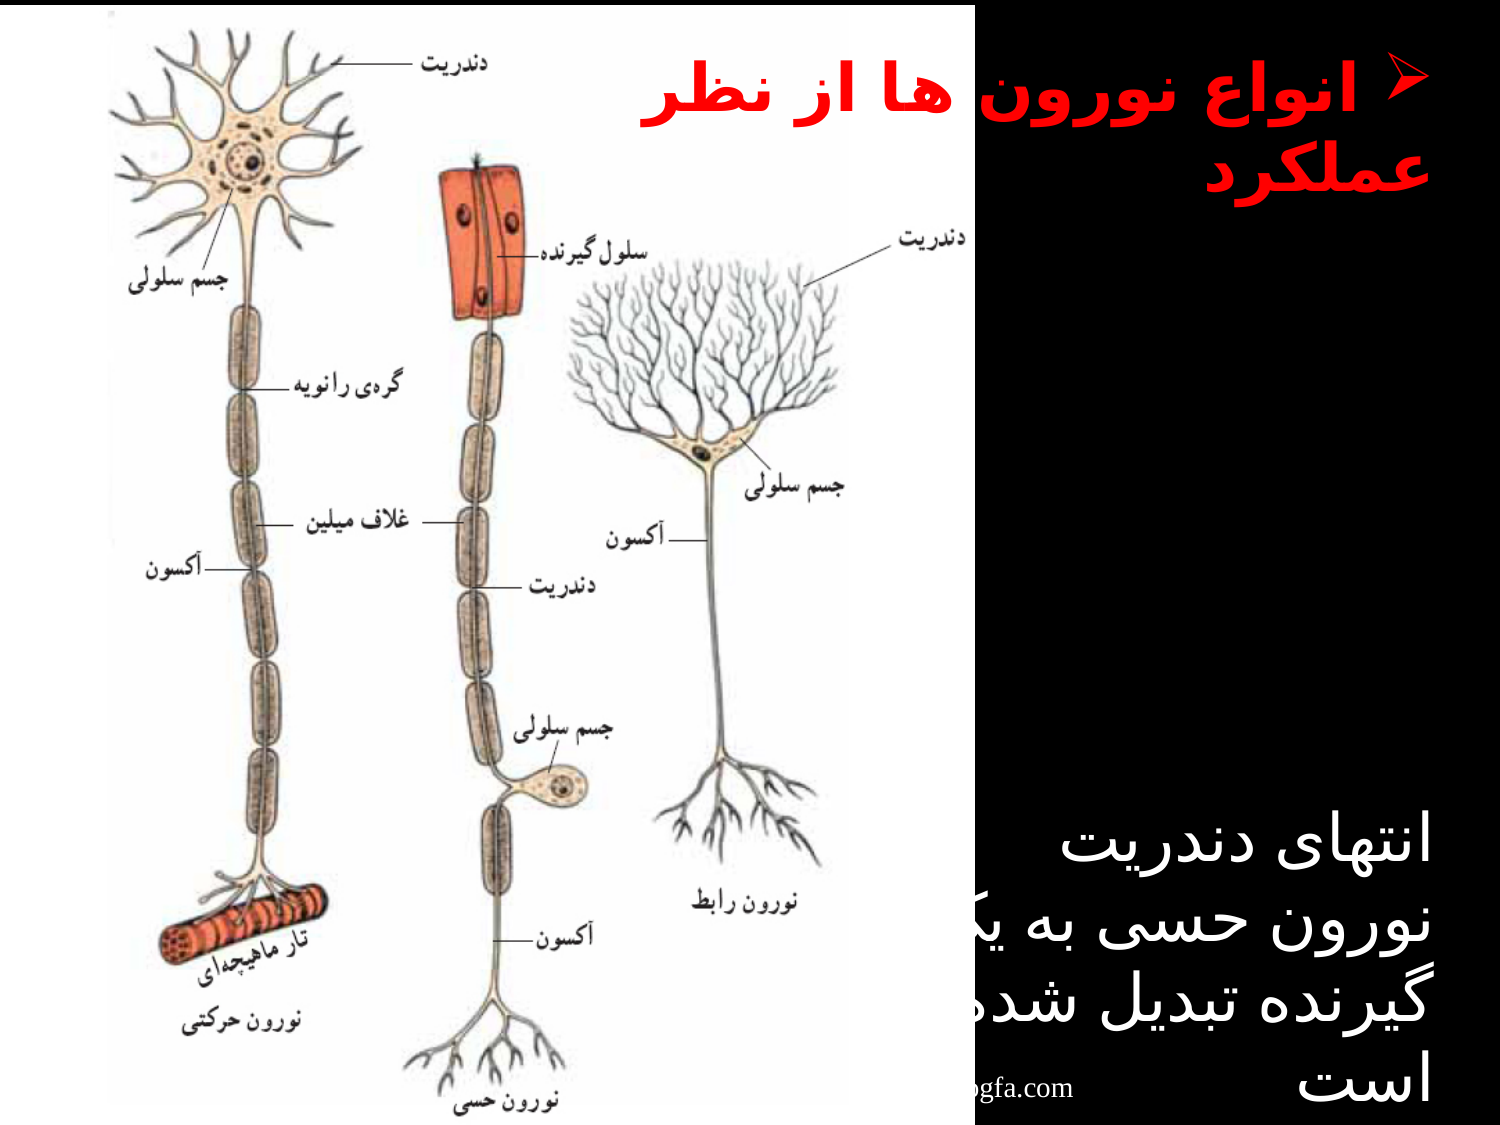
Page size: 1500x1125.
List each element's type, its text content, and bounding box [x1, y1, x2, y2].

picture [0, 5, 976, 1125]
text_box انتهای دندریت نورون حسی به یک گیرنده تبدیل شده است [981, 787, 1450, 1122]
text_box انواع نورون ها از نظر عملکرد [981, 37, 1450, 293]
